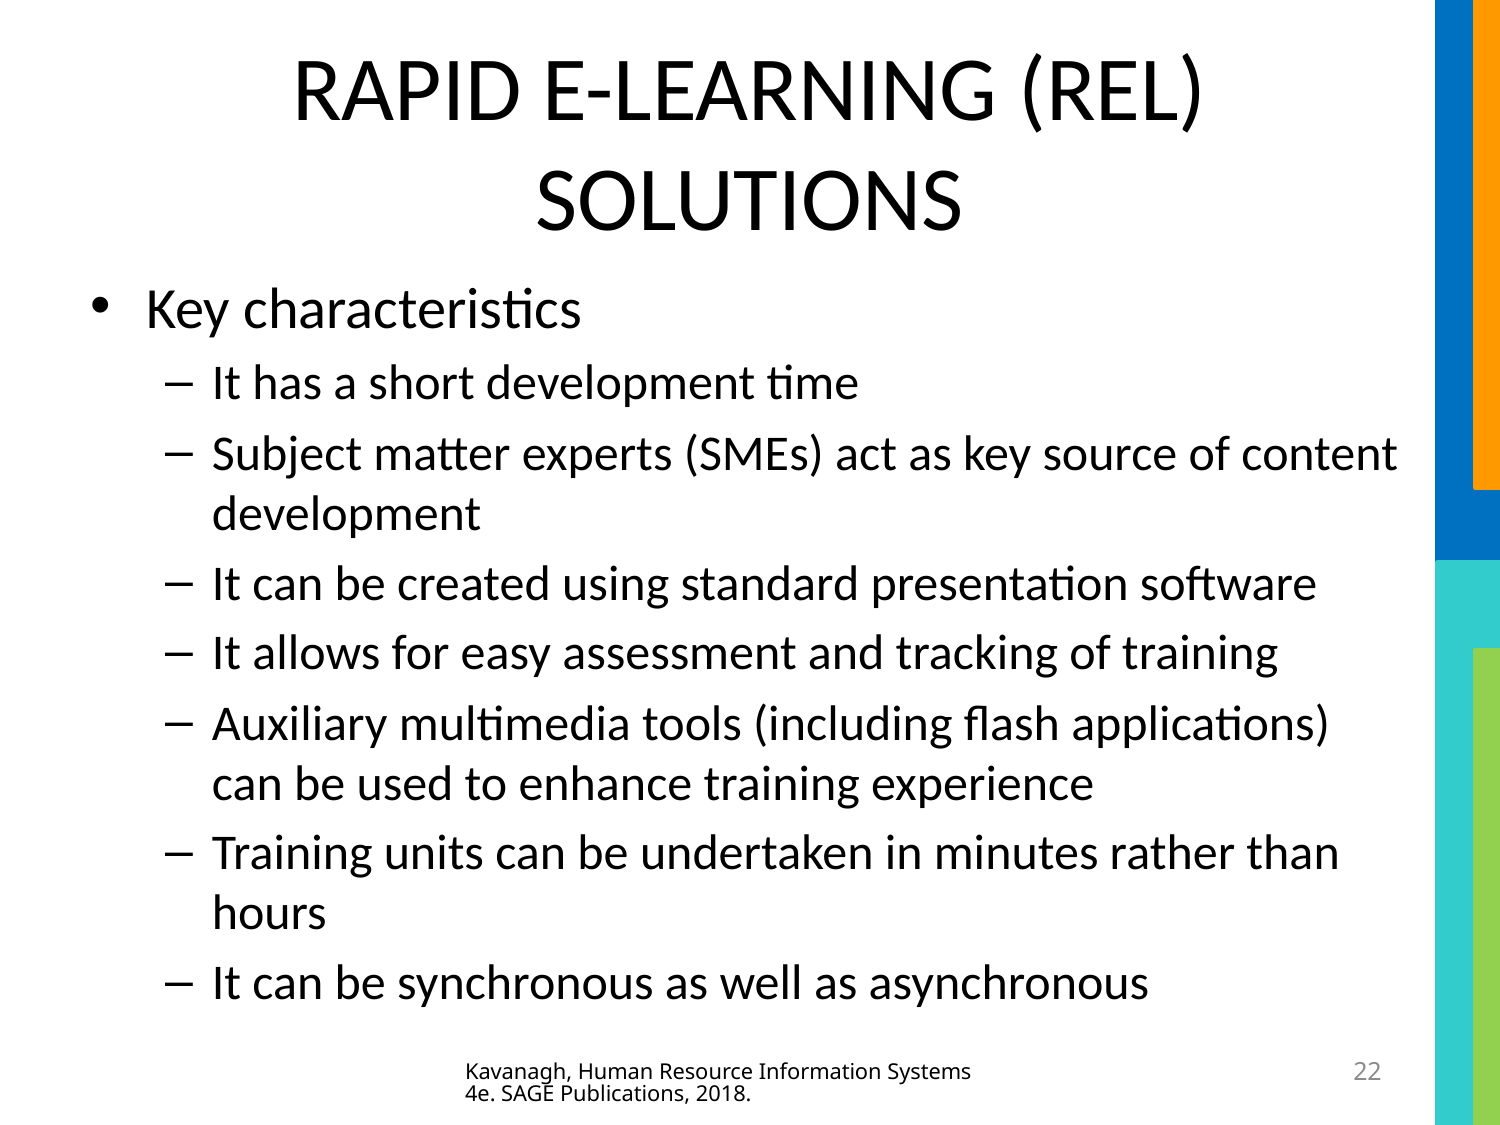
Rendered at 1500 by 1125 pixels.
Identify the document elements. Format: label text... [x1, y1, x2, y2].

list Key characteristics It has a short development time Subject matter experts (SMEs) act as key source of content development It can be created using standard presentation software It allows for easy assessment and tracking of training Auxiliary multimedia tools (including flash applications) can be used to enhance training experience Training units can be undertaken in minutes rather than hours It can be synchronous as well as asynchronous [75, 262, 1425, 1005]
footer Kavanagh, Human Resource Information Systems 4e. SAGE Publications, 2018. [450, 1042, 1004, 1103]
slide_number 22 [1059, 1042, 1397, 1103]
title RAPID E-LEARNING (REL) SOLUTIONS [75, 45, 1425, 233]
